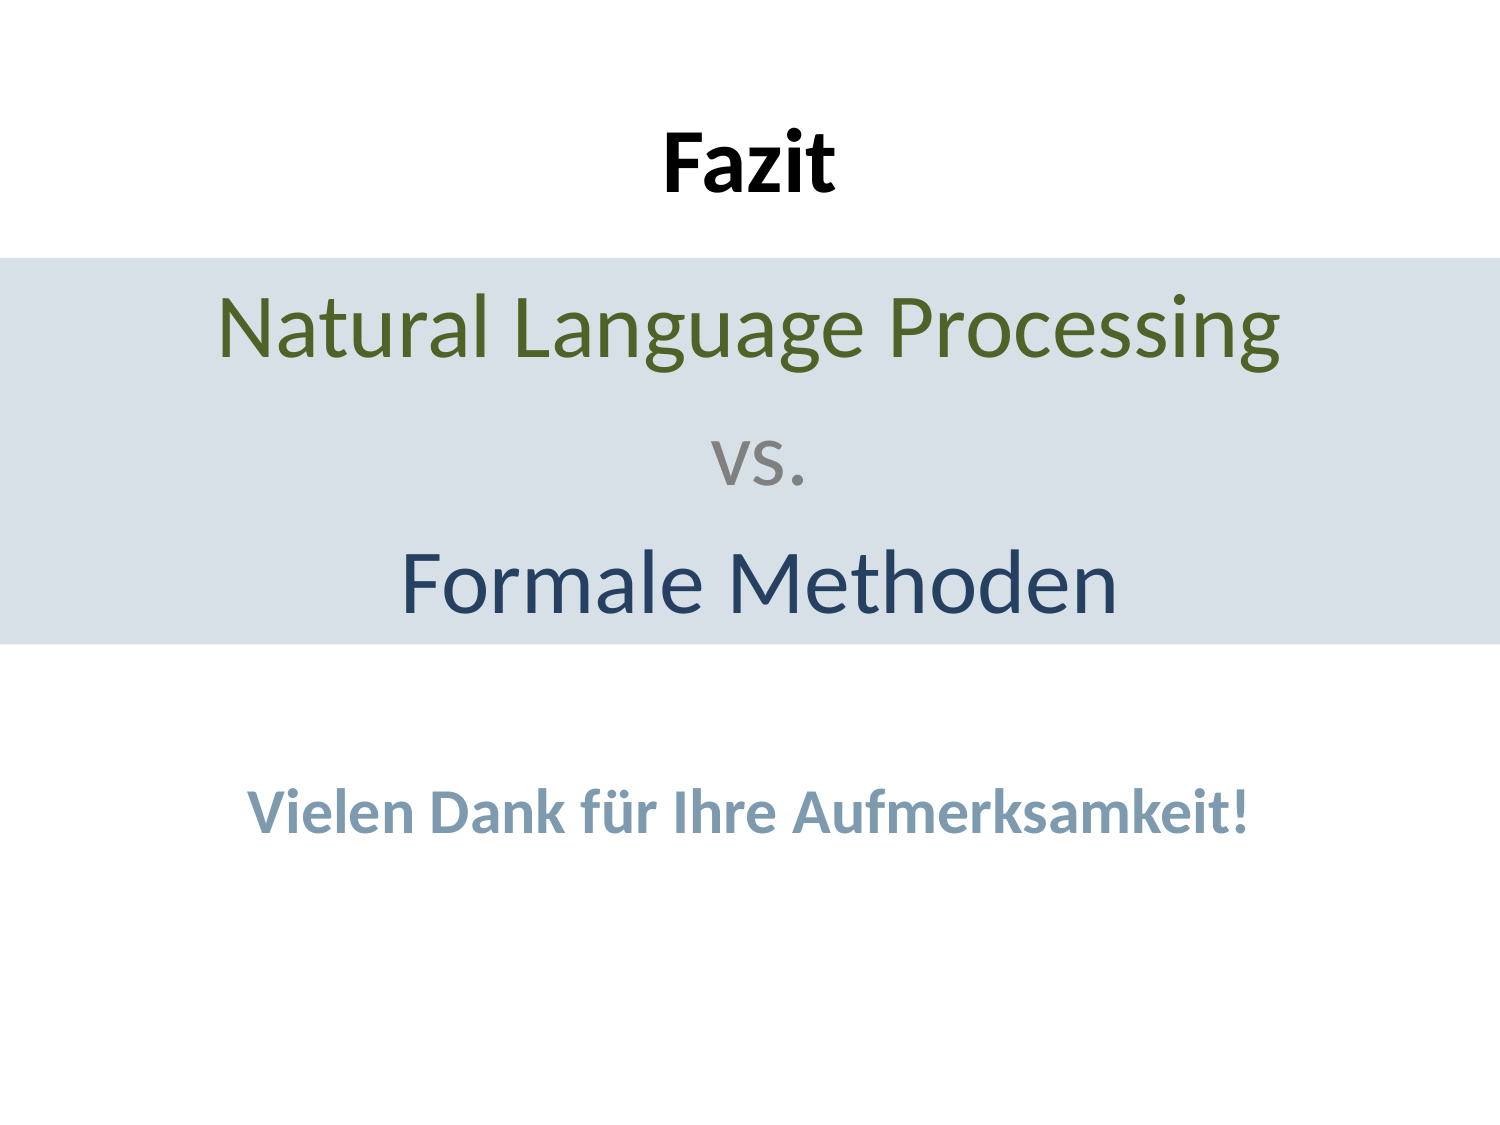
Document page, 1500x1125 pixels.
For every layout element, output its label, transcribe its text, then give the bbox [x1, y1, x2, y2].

subtitle Natural Language Processing vs. Formale Methoden [0, 257, 1500, 687]
title Fazit [0, 34, 1500, 257]
text_box Vielen Dank für Ihre Aufmerksamkeit! [224, 761, 1275, 925]
